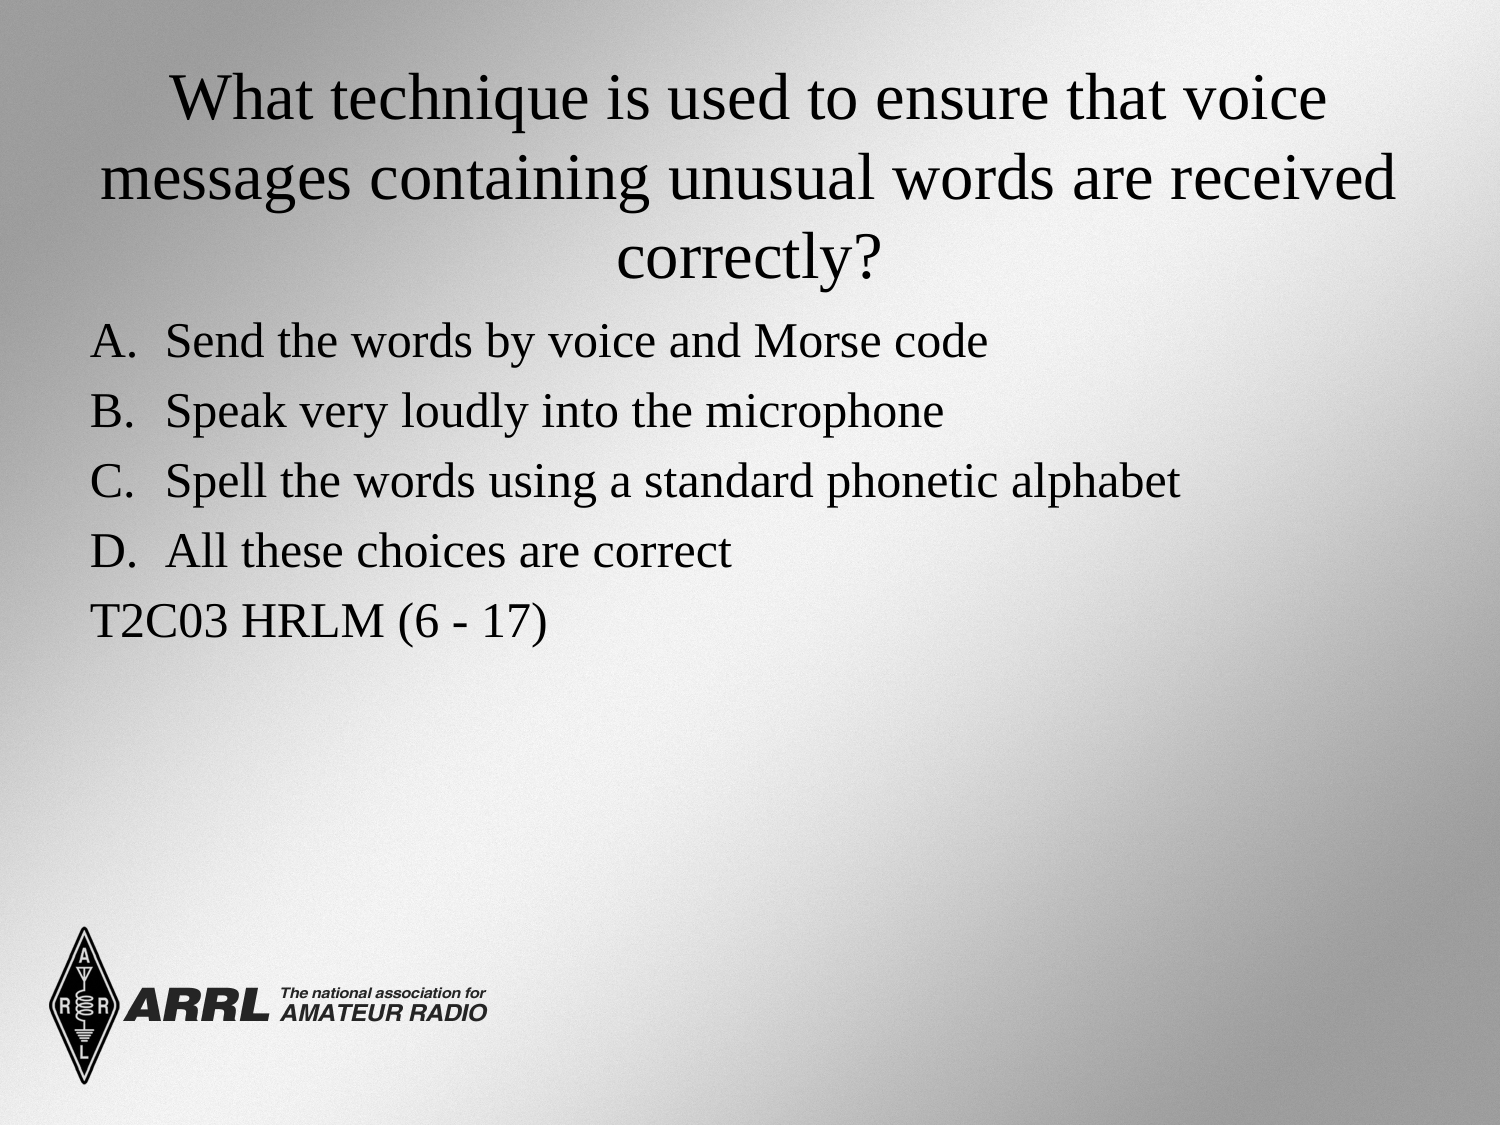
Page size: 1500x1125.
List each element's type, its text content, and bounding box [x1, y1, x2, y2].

picture [0, 0, 1500, 1125]
list Send the words by voice and Morse code Speak very loudly into the microphone Spell the words using a standard phonetic alphabet All these choices are correct T2C03 HRLM (6 - 17) [75, 299, 1425, 1005]
title What technique is used to ensure that voice messages containing unusual words are received correctly? [75, 45, 1425, 233]
